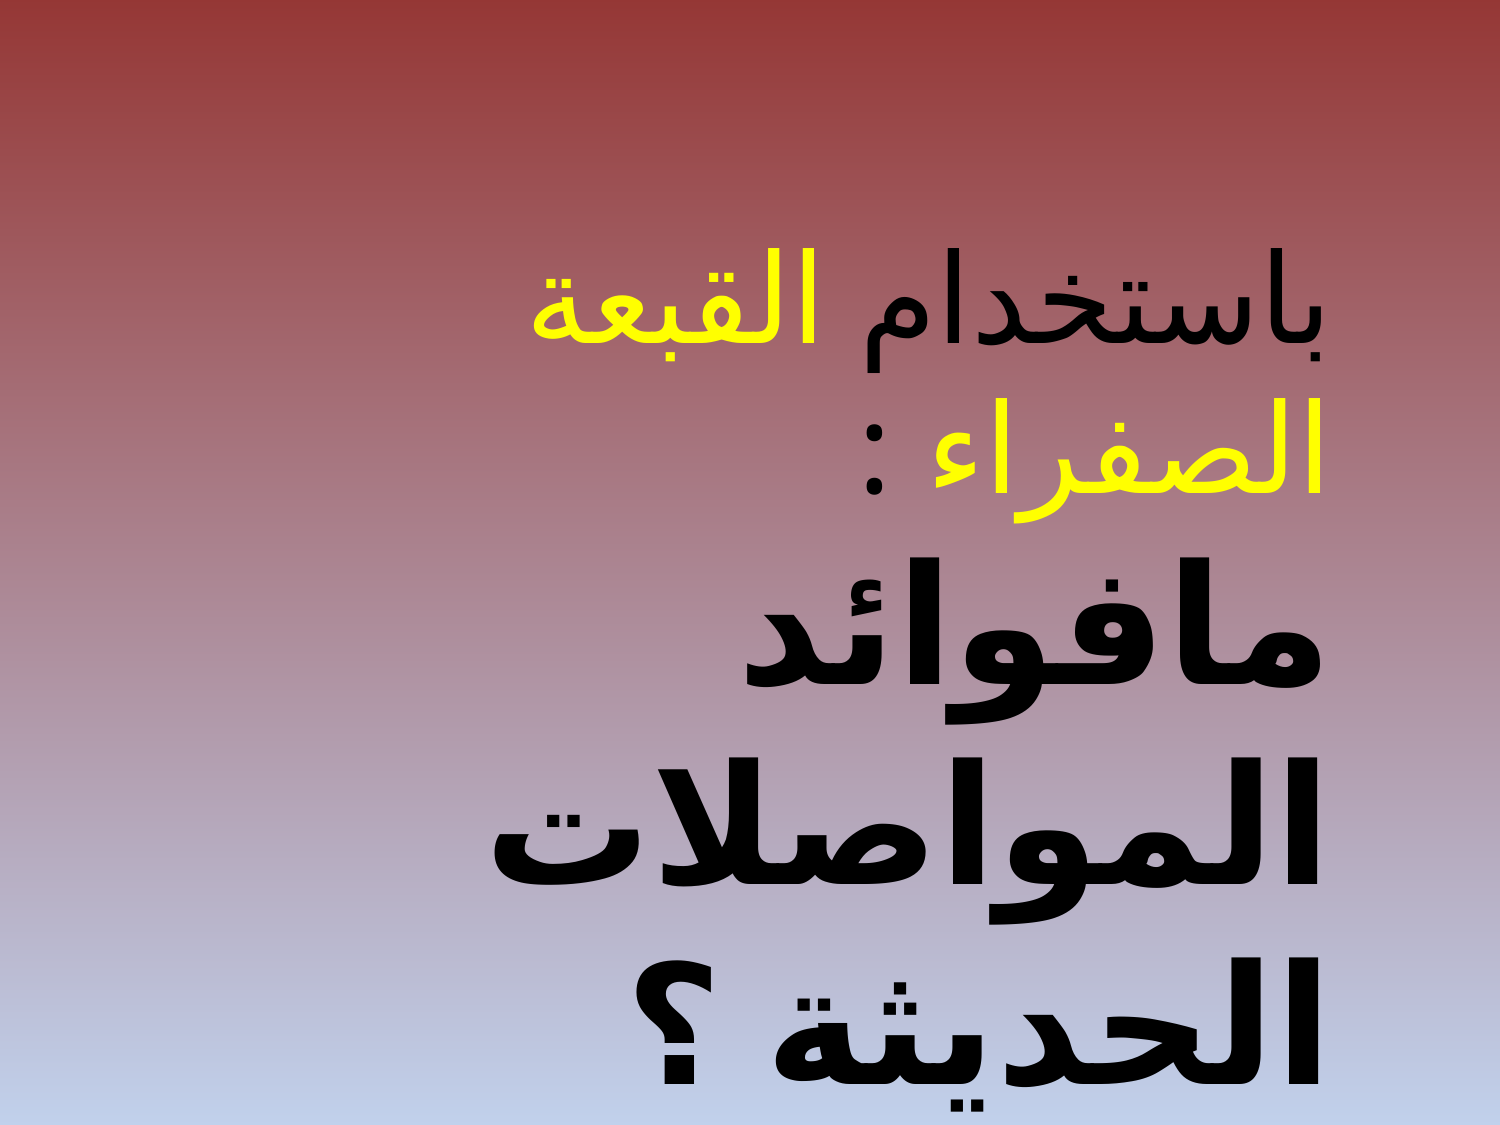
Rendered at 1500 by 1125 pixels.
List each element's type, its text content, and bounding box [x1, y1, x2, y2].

text_box باستخدام القبعة الصفراء : مافوائد المواصلات الحديثة ؟ [234, 210, 1348, 1125]
